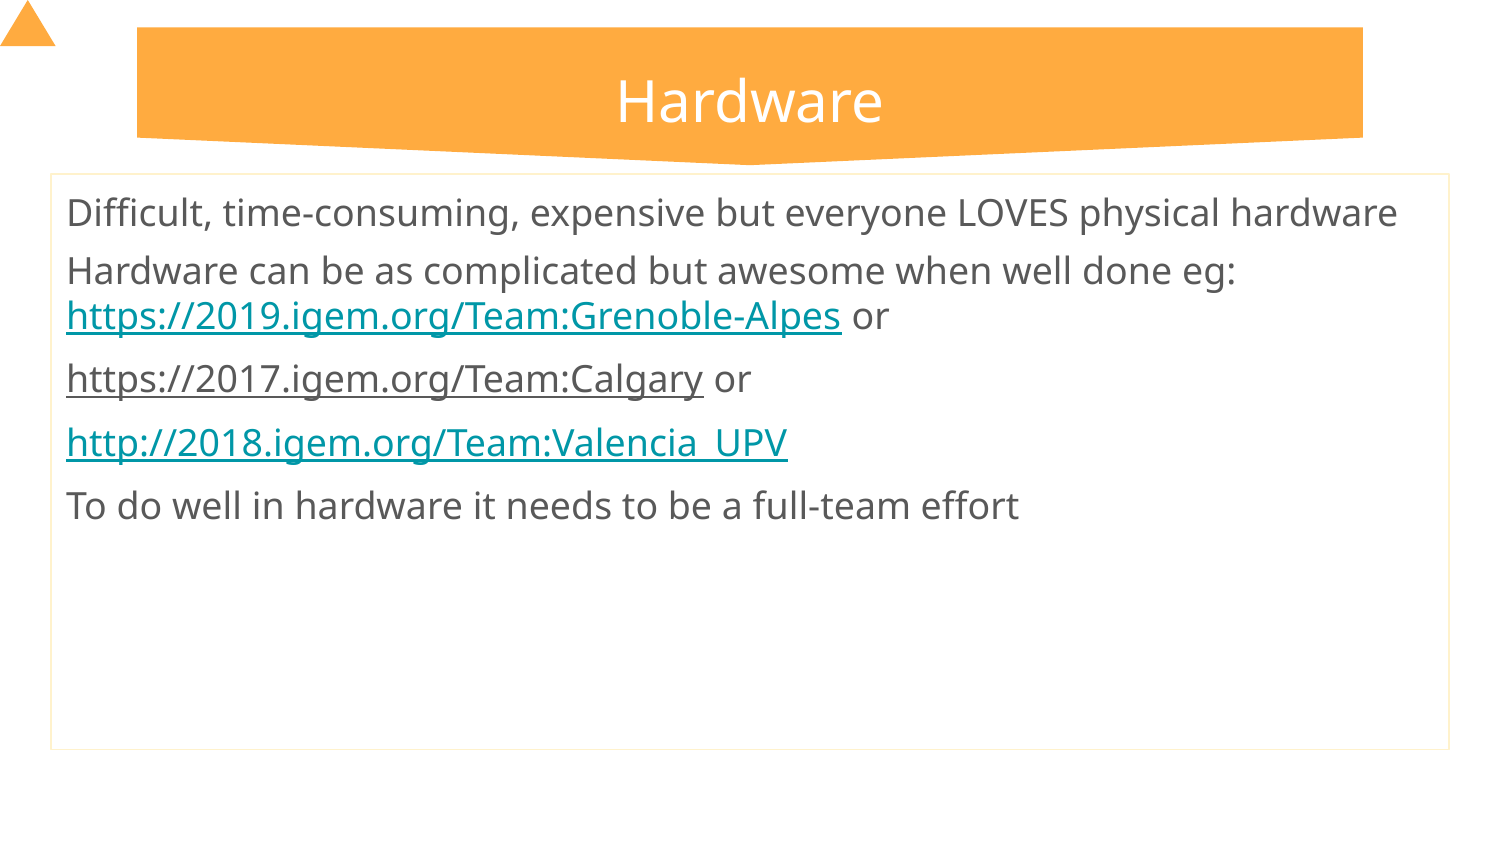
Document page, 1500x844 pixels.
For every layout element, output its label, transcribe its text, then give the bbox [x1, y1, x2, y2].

title Hardware [51, 49, 1449, 144]
text_box [137, 27, 1363, 49]
list Difficult, time-consuming, expensive but everyone LOVES physical hardware Hardware can be as complicated but awesome when well done eg: https://2019.igem.org/Team:Grenoble-Alpes or https://2017.igem.org/Team:Calgary or http://2018.igem.org/Team:Valencia_UPV To do well in hardware it needs to be a full-team effort [51, 174, 1449, 750]
text_box [279, 144, 1221, 166]
text_box [0, 0, 56, 47]
